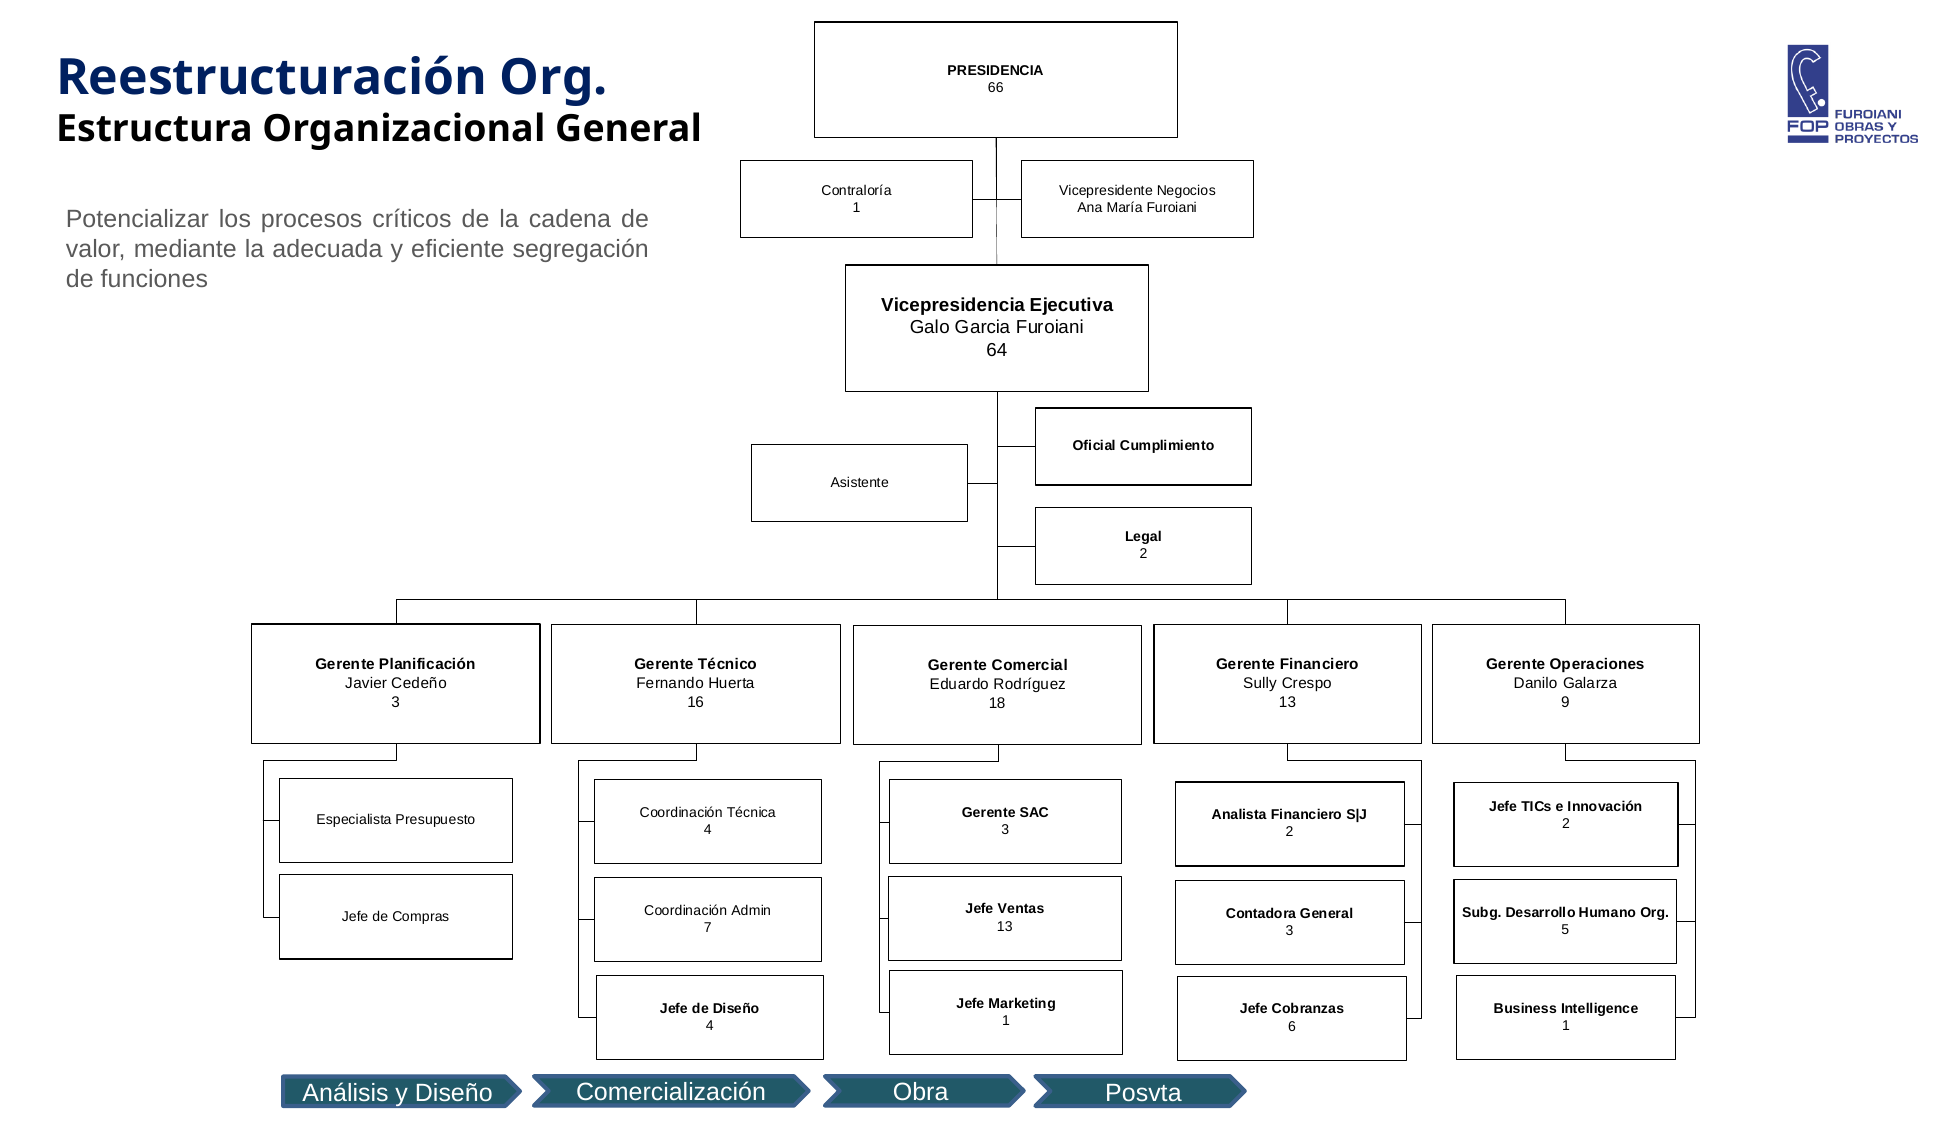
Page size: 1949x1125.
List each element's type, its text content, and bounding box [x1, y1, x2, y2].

text_box Obra [823, 1074, 1026, 1108]
text_box Potencializar los procesos críticos de la cadena de valor, mediante la adecuada y eficiente segregación de funciones [51, 194, 243, 300]
picture [248, 18, 1701, 1062]
text_box Posvta [1033, 1074, 1247, 1109]
text_box Análisis y Diseño [281, 1074, 523, 1109]
text_box Comercialización [532, 1074, 811, 1108]
text_box Reestructuración Org. Estructura Organizacional General [41, 36, 243, 157]
picture [1784, 42, 1918, 145]
